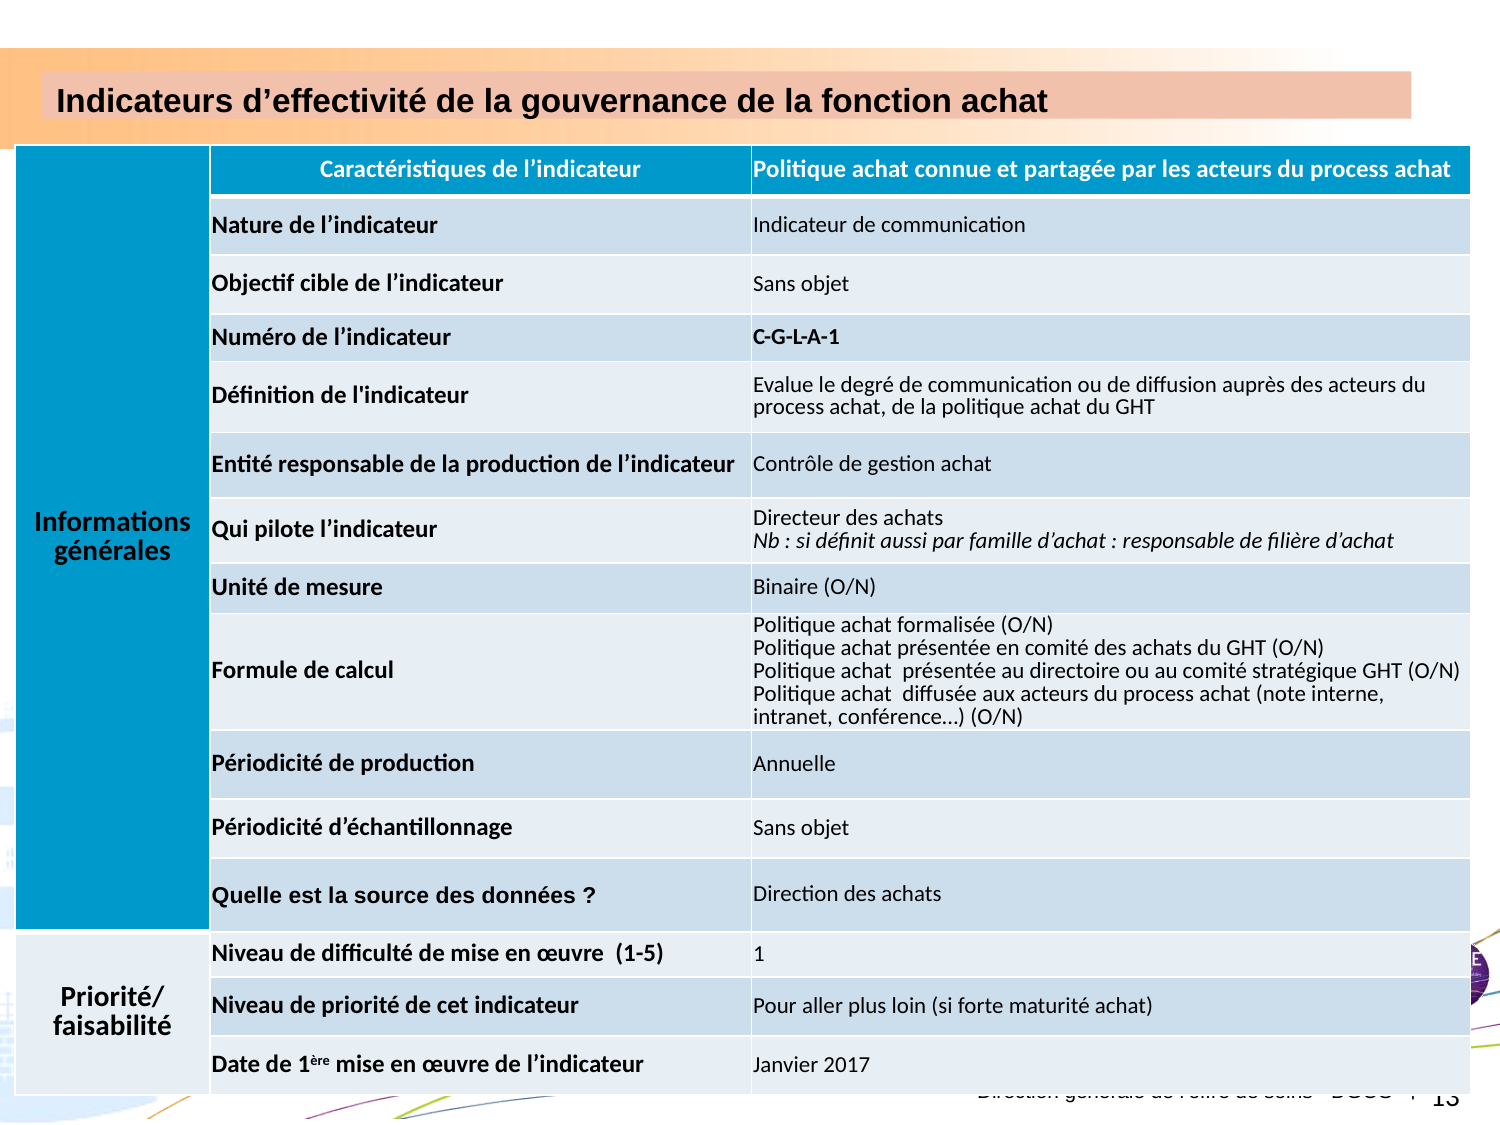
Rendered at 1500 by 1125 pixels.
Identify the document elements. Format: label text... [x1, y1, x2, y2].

table_cell Pour aller plus loin (si forte maturité achat) [752, 978, 1470, 1035]
table_cell Numéro de l’indicateur [211, 315, 751, 361]
table_cell Sans objet [752, 800, 1470, 857]
table_cell Date de 1ère mise en œuvre de l’indicateur [211, 1037, 751, 1094]
table_cell Quelle est la source des données ? [211, 859, 751, 931]
table_cell Contrôle de gestion achat [752, 433, 1470, 497]
slide_number 13 [1430, 1096, 1463, 1103]
table_cell Politique achat formalisée (O/N) Politique achat présentée en comité des achats du GHT (O/N) Politique achat présentée au directoire ou au comité stratégique GHT (O/N) Politique achat diffusée aux acteurs du process achat (note interne, intranet, conférence…) (O/N) [752, 614, 1470, 729]
table_cell Directeur des achats Nb : si définit aussi par famille d’achat : responsable de filière d’achat [752, 499, 1470, 562]
table_cell Unité de mesure [211, 564, 751, 613]
table_cell Priorité/ faisabilité [16, 935, 209, 1094]
table_cell Niveau de difficulté de mise en œuvre (1-5) [211, 933, 751, 976]
table_cell Niveau de priorité de cet indicateur [211, 978, 751, 1035]
table_header Informations générales [16, 146, 209, 929]
text_box Indicateurs d’effectivité de la gouvernance de la fonction achat [41, 71, 1412, 119]
table_cell Binaire (O/N) [752, 564, 1470, 613]
table_cell Evalue le degré de communication ou de diffusion auprès des acteurs du process achat, de la politique achat du GHT [752, 362, 1470, 432]
table_header Caractéristiques de l’indicateur [211, 146, 751, 194]
table_header Politique achat connue et partagée par les acteurs du process achat [752, 146, 1470, 194]
table_cell Périodicité de production [211, 731, 751, 798]
table_cell Indicateur de communication [752, 199, 1470, 254]
table_cell Formule de calcul [211, 614, 751, 729]
table_cell C-G-L-A-1 [752, 315, 1470, 361]
table_cell Annuelle [752, 731, 1470, 798]
table_cell Sans objet [752, 256, 1470, 313]
table_cell Janvier 2017 [752, 1037, 1470, 1094]
table_cell 1 [752, 933, 1470, 976]
table_cell Périodicité d’échantillonnage [211, 800, 751, 857]
table_cell Direction des achats [752, 859, 1470, 931]
table_cell Nature de l’indicateur [211, 199, 751, 254]
table_cell Entité responsable de la production de l’indicateur [211, 433, 751, 497]
picture [164, 827, 1500, 1119]
table_cell Qui pilote l’indicateur [211, 499, 751, 562]
table_cell Objectif cible de l’indicateur [211, 256, 751, 313]
table_cell Définition de l'indicateur [211, 362, 751, 432]
